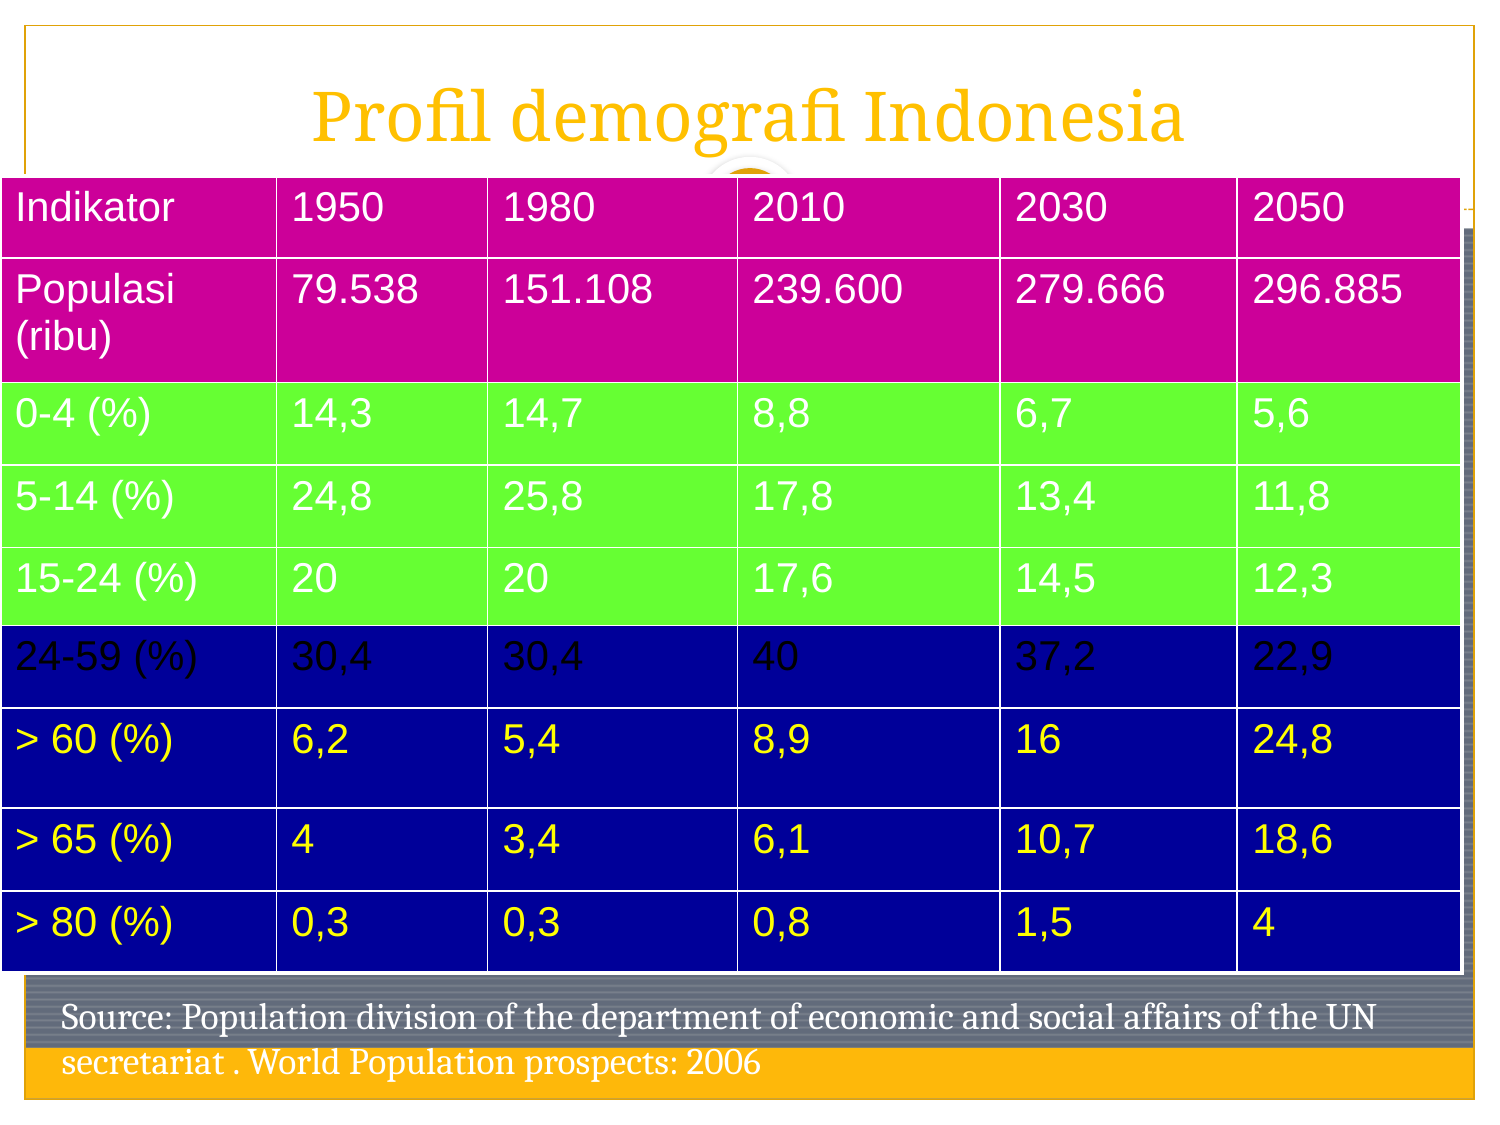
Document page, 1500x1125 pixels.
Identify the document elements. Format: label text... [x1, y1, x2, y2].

table_cell 24,8 [277, 466, 487, 547]
table_cell 0,3 [277, 892, 487, 971]
table_header Indikator [2, 178, 276, 257]
table_cell 14,5 [1001, 548, 1236, 625]
table_cell > 80 (%) [2, 892, 276, 971]
table_cell 14,7 [488, 383, 737, 464]
table_cell 1,5 [1001, 892, 1236, 971]
table_cell 16 [1001, 709, 1236, 807]
table_cell 22,9 [1238, 626, 1460, 707]
table_cell 14,3 [277, 383, 487, 464]
table_cell 296.885 [1238, 259, 1460, 382]
table_header 1950 [277, 178, 487, 257]
table_cell 17,8 [738, 466, 999, 547]
table_cell 10,7 [1001, 809, 1236, 890]
text_box Source: Population division of the department of economic and social affairs of the UN secretariat . World Population prospects: 2006 [46, 984, 1433, 1090]
table_cell 25,8 [488, 466, 737, 547]
table_cell 37,2 [1001, 626, 1236, 707]
table_cell 15-24 (%) [2, 548, 276, 625]
table_cell > 60 (%) [2, 709, 276, 807]
table_header 1980 [488, 178, 737, 257]
table_cell Populasi (ribu) [2, 259, 276, 382]
title Profil demografi Indonesia [75, 0, 1425, 163]
table_cell 30,4 [277, 626, 487, 707]
table_cell 4 [1238, 892, 1460, 971]
table_cell 8,8 [738, 383, 999, 464]
table_cell 6,1 [738, 809, 999, 890]
table_header 2050 [1238, 178, 1460, 257]
table_cell 8,9 [738, 709, 999, 807]
table_cell 5-14 (%) [2, 466, 276, 547]
table_cell 3,4 [488, 809, 737, 890]
table_cell 13,4 [1001, 466, 1236, 547]
table_cell 17,6 [738, 548, 999, 625]
table_cell 11,8 [1238, 466, 1460, 547]
table_cell 20 [488, 548, 737, 625]
table_cell 12,3 [1238, 548, 1460, 625]
table_header 2030 [1001, 178, 1236, 257]
table_cell 40 [738, 626, 999, 707]
table_cell 151.108 [488, 259, 737, 382]
table_cell 279.666 [1001, 259, 1236, 382]
table_cell > 65 (%) [2, 809, 276, 890]
table_cell 0,8 [738, 892, 999, 971]
table_header 2010 [738, 178, 999, 257]
table_cell 239.600 [738, 259, 999, 382]
table_cell 30,4 [488, 626, 737, 707]
table_cell 20 [277, 548, 487, 625]
table_cell 18,6 [1238, 809, 1460, 890]
table_cell 24,8 [1238, 709, 1460, 807]
table_cell 24-59 (%) [2, 626, 276, 707]
table_cell 6,2 [277, 709, 487, 807]
table_cell 4 [277, 809, 487, 890]
table_cell 79.538 [277, 259, 487, 382]
table_cell 5,6 [1238, 383, 1460, 464]
table_cell 6,7 [1001, 383, 1236, 464]
table_cell 0,3 [488, 892, 737, 971]
table_cell 0-4 (%) [2, 383, 276, 464]
table_cell 5,4 [488, 709, 737, 807]
